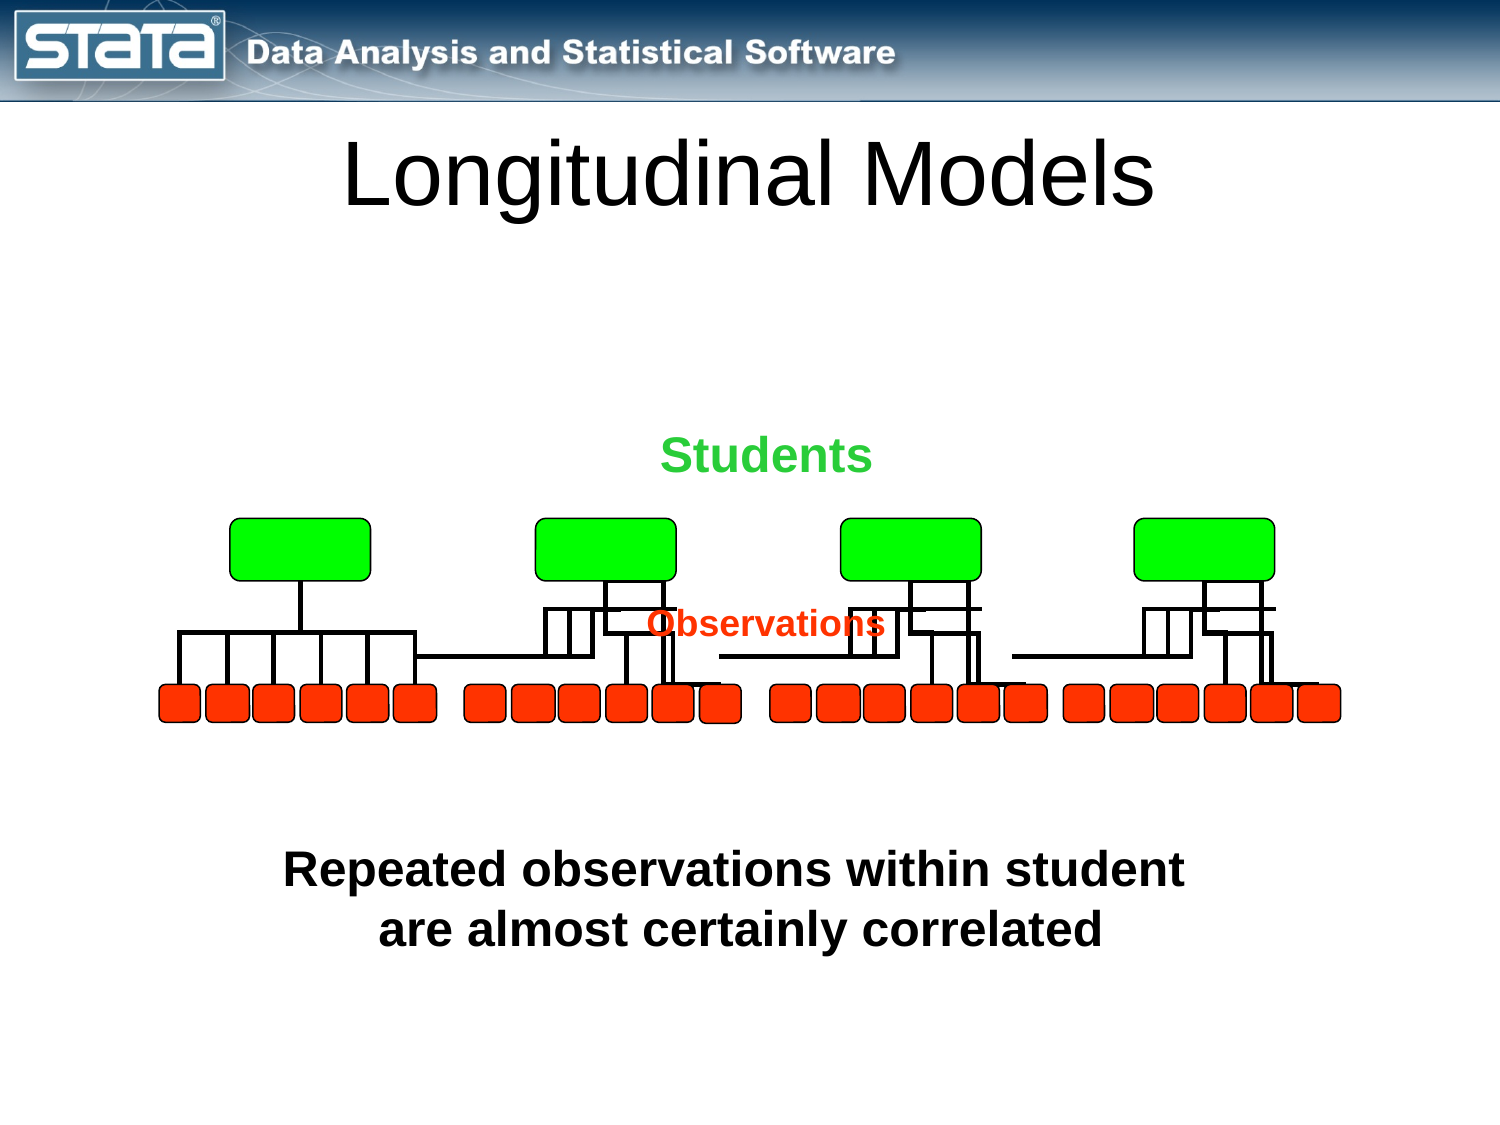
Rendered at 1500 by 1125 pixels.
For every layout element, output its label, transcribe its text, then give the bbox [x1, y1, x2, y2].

title Longitudinal Models [0, 109, 1500, 238]
picture [0, 0, 1500, 102]
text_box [158, 414, 1341, 966]
